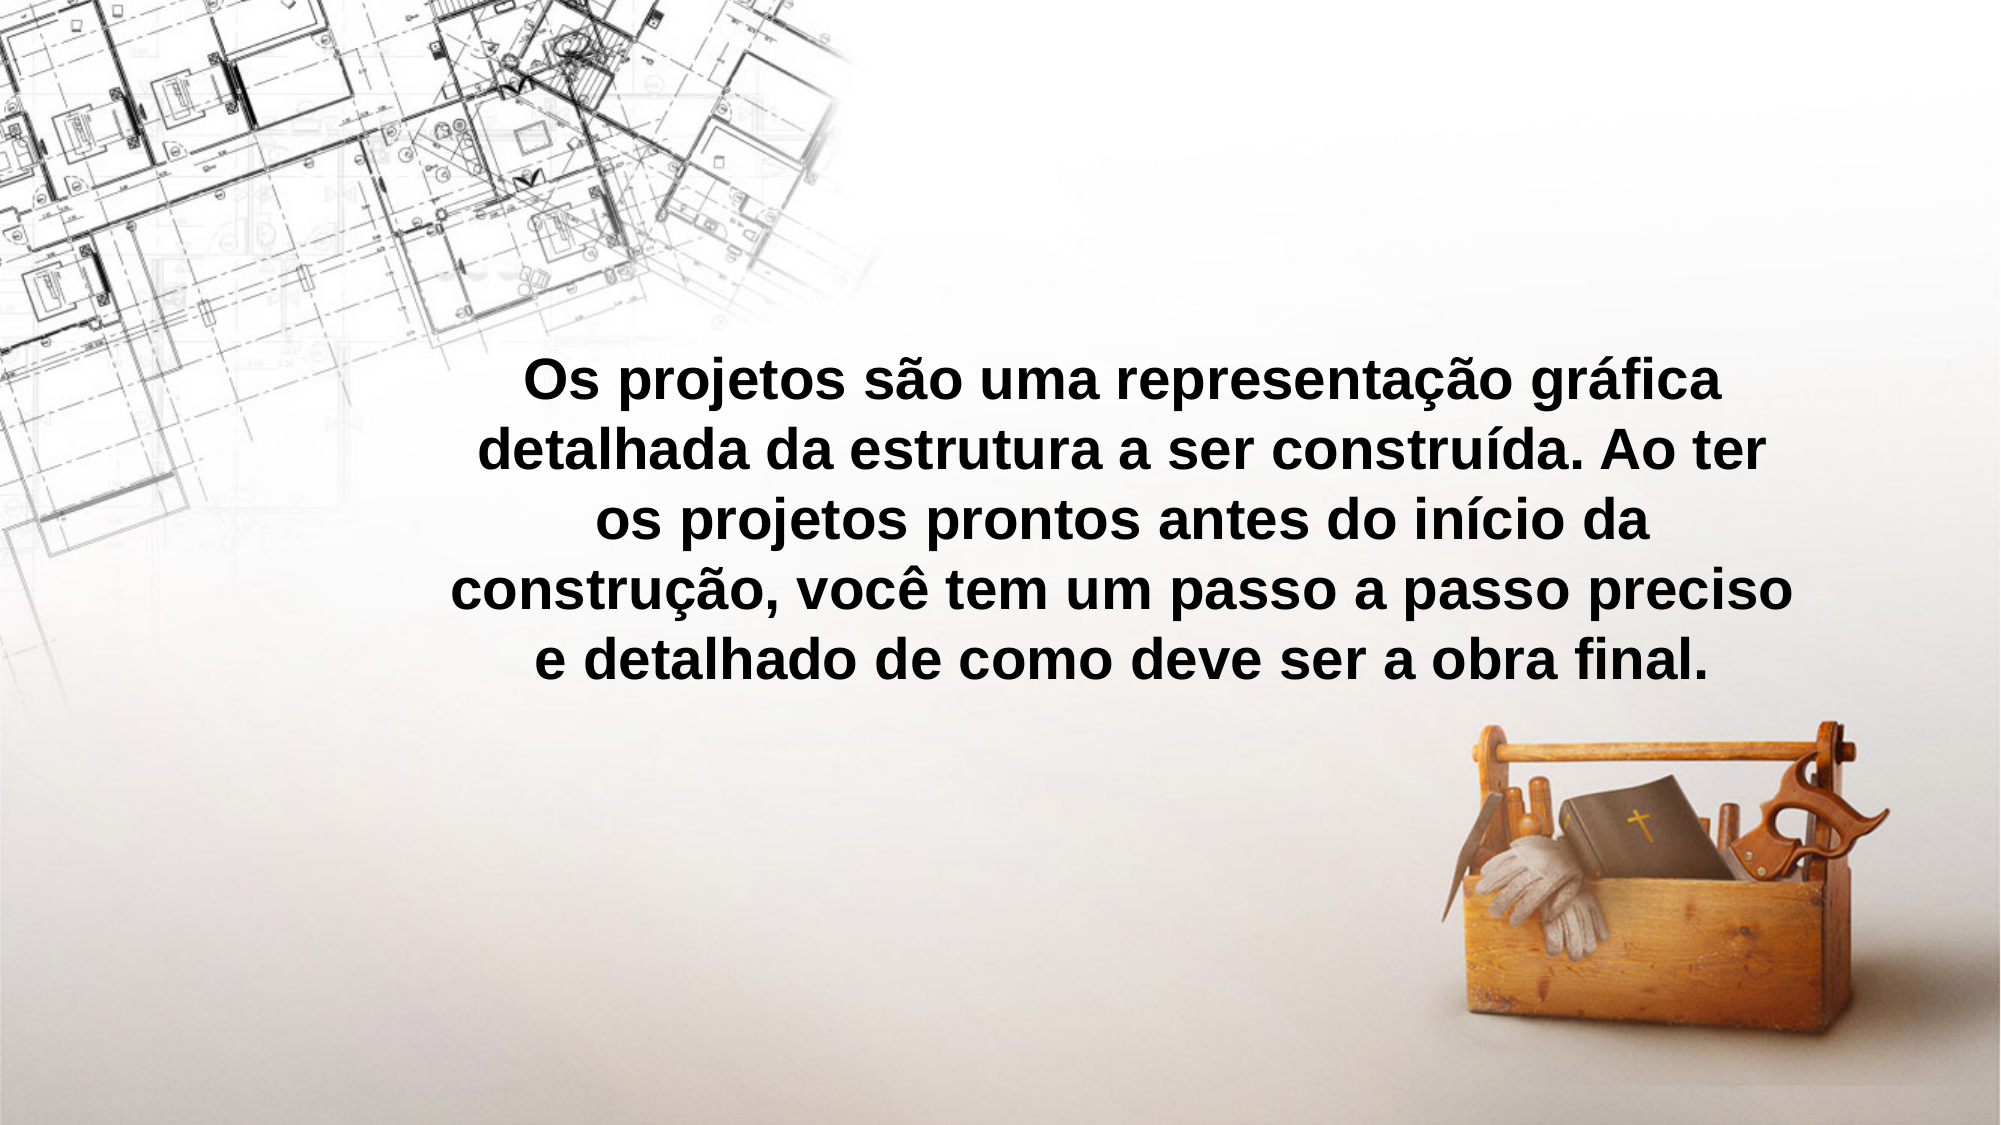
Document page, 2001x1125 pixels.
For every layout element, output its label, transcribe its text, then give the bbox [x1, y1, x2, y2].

picture [0, 0, 2001, 1125]
text_box Os projetos são uma representação gráfica detalhada da estrutura a ser construída. Ao ter os projetos prontos antes do início da construção, você tem um passo a passo preciso e detalhado de como deve ser a obra final. [429, 333, 1818, 699]
